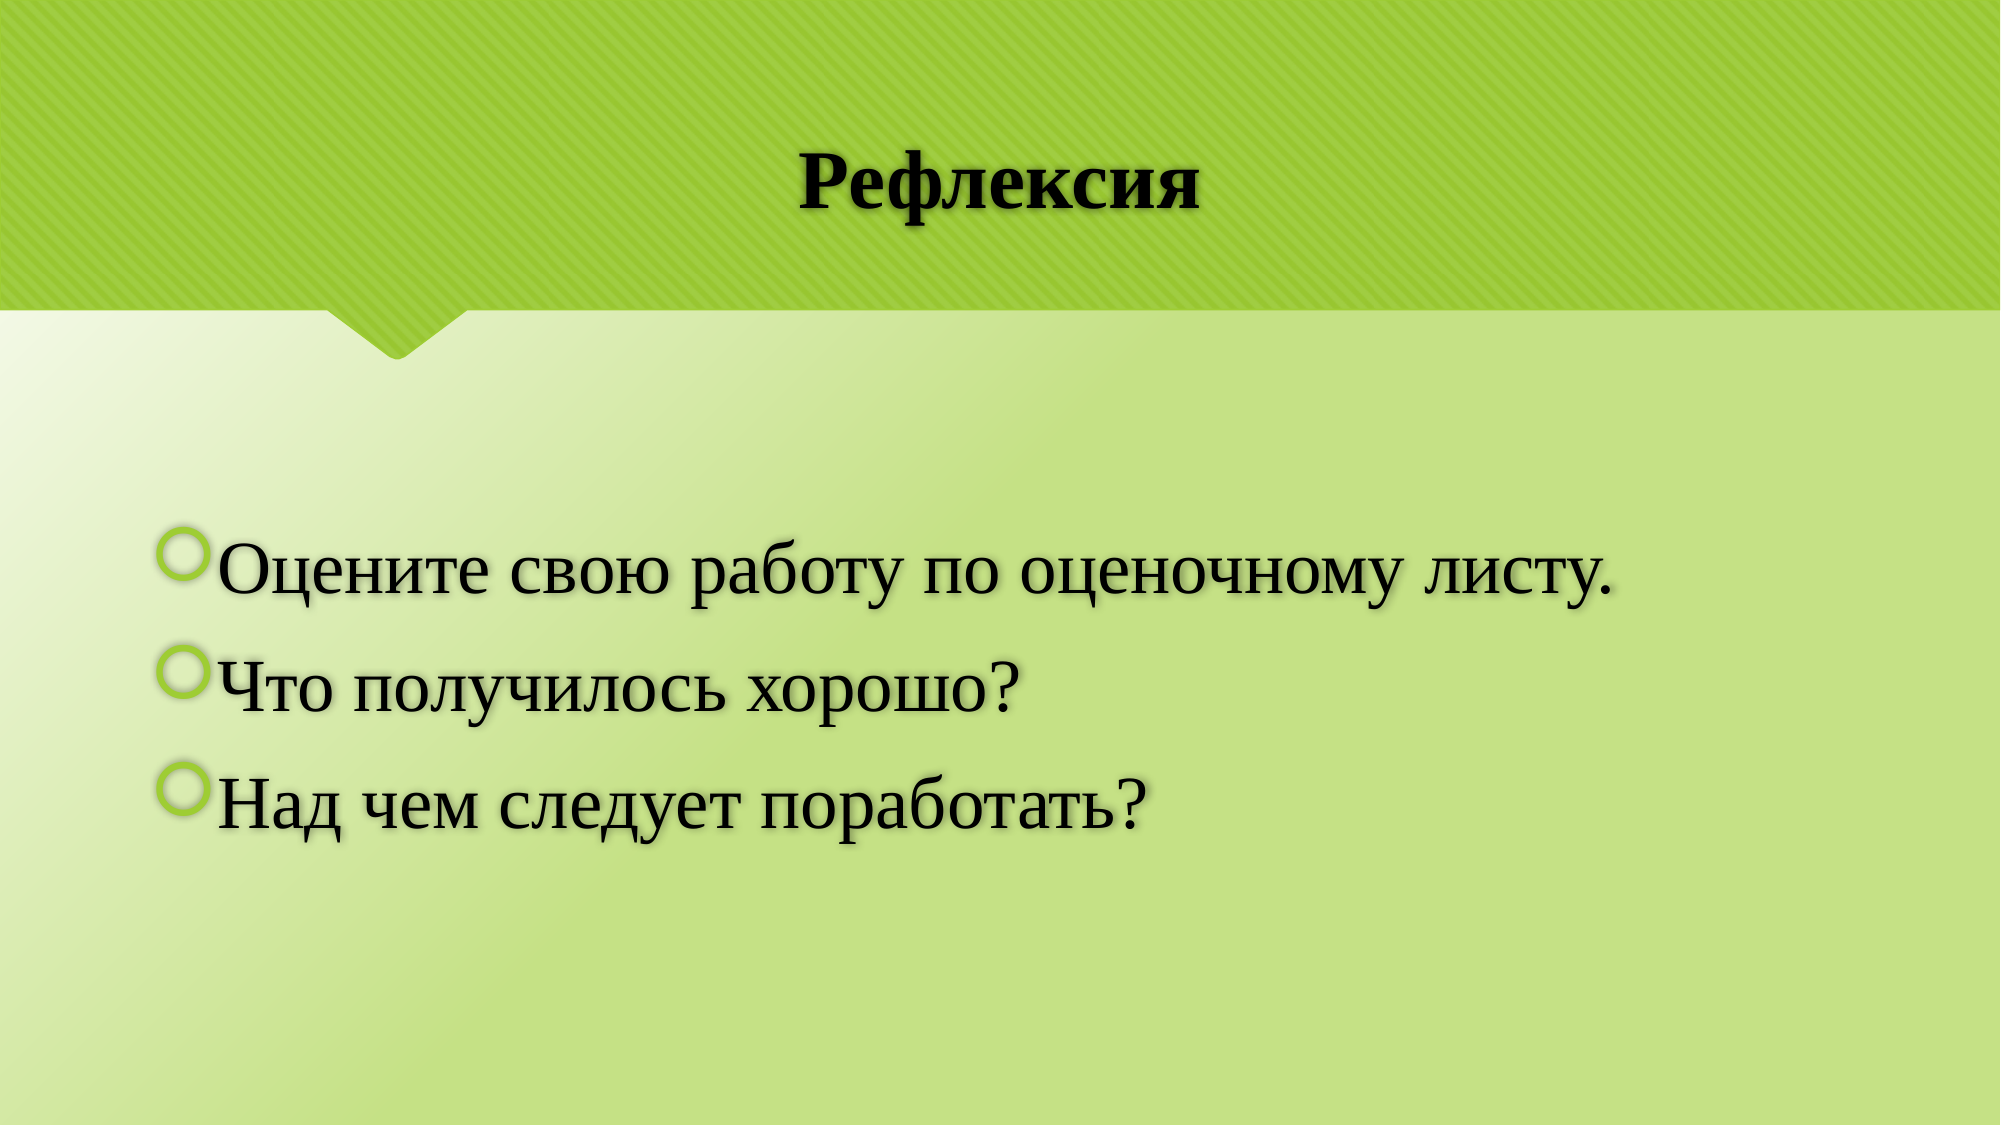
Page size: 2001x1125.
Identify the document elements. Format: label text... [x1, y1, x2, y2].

list Оцените свою работу по оценочному листу. Что получилось хорошо? Над чем следует поработать? [135, 441, 1868, 1039]
title Рефлексия [132, 73, 1868, 233]
